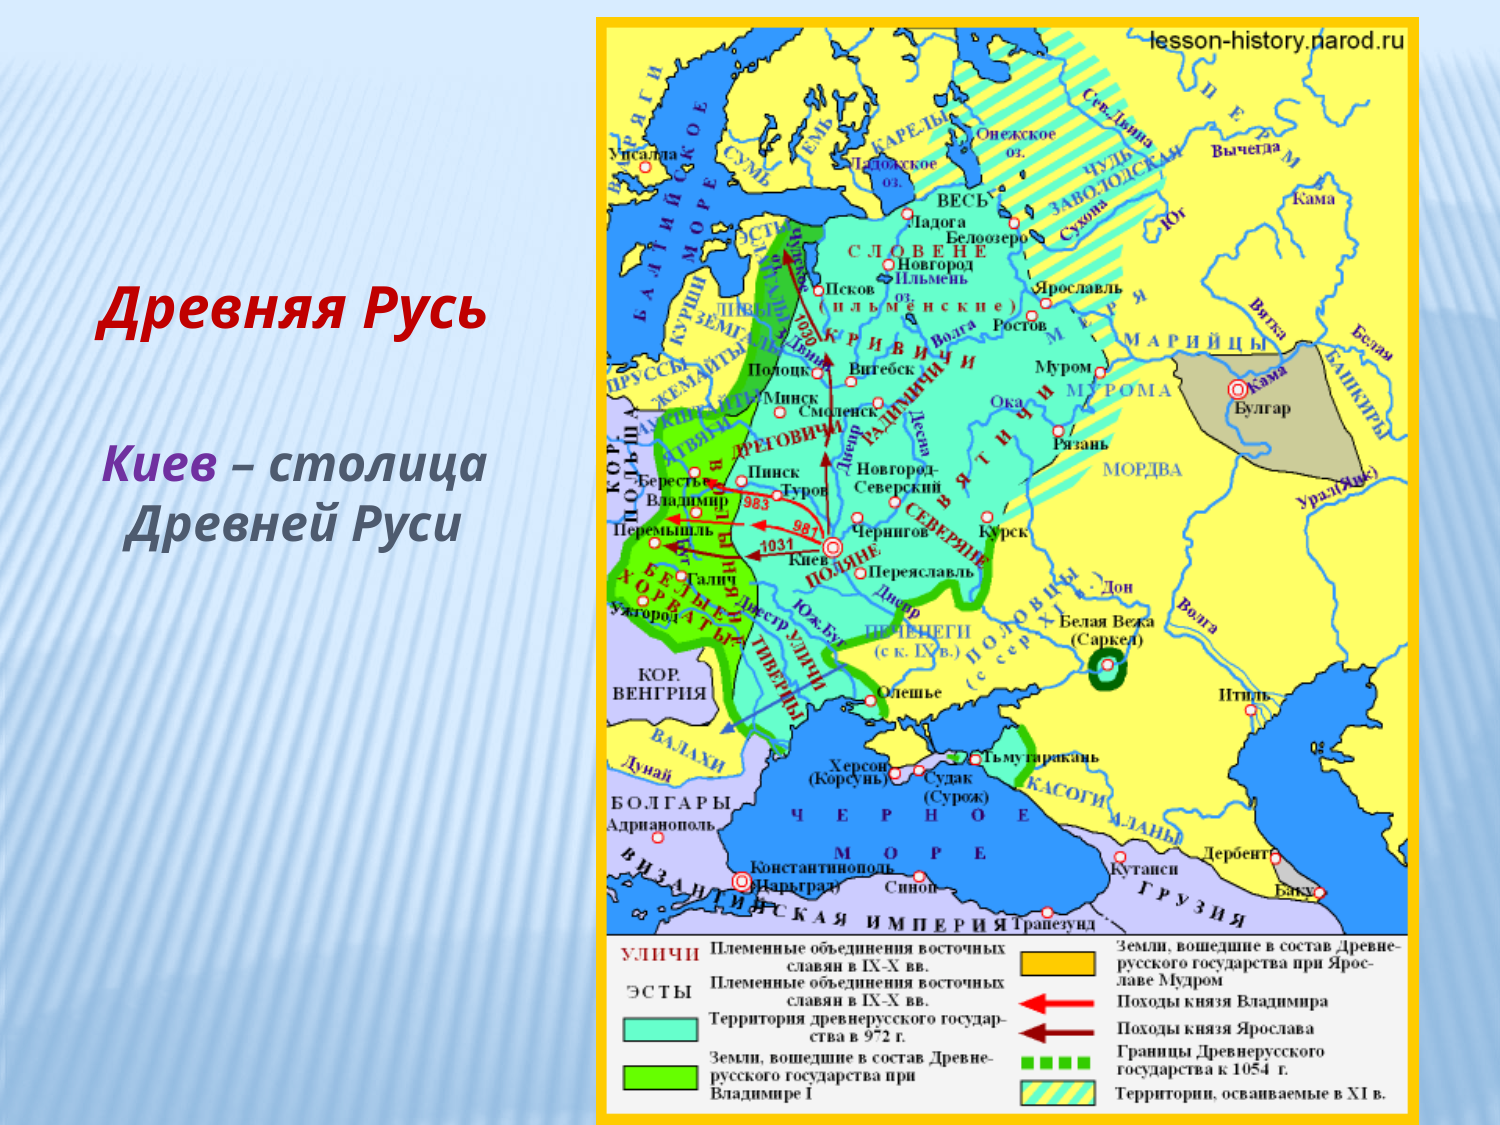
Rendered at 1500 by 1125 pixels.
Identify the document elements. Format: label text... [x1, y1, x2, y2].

picture [596, 16, 1419, 1125]
list Древняя Русь Киев – столица Древней Руси [53, 99, 538, 888]
